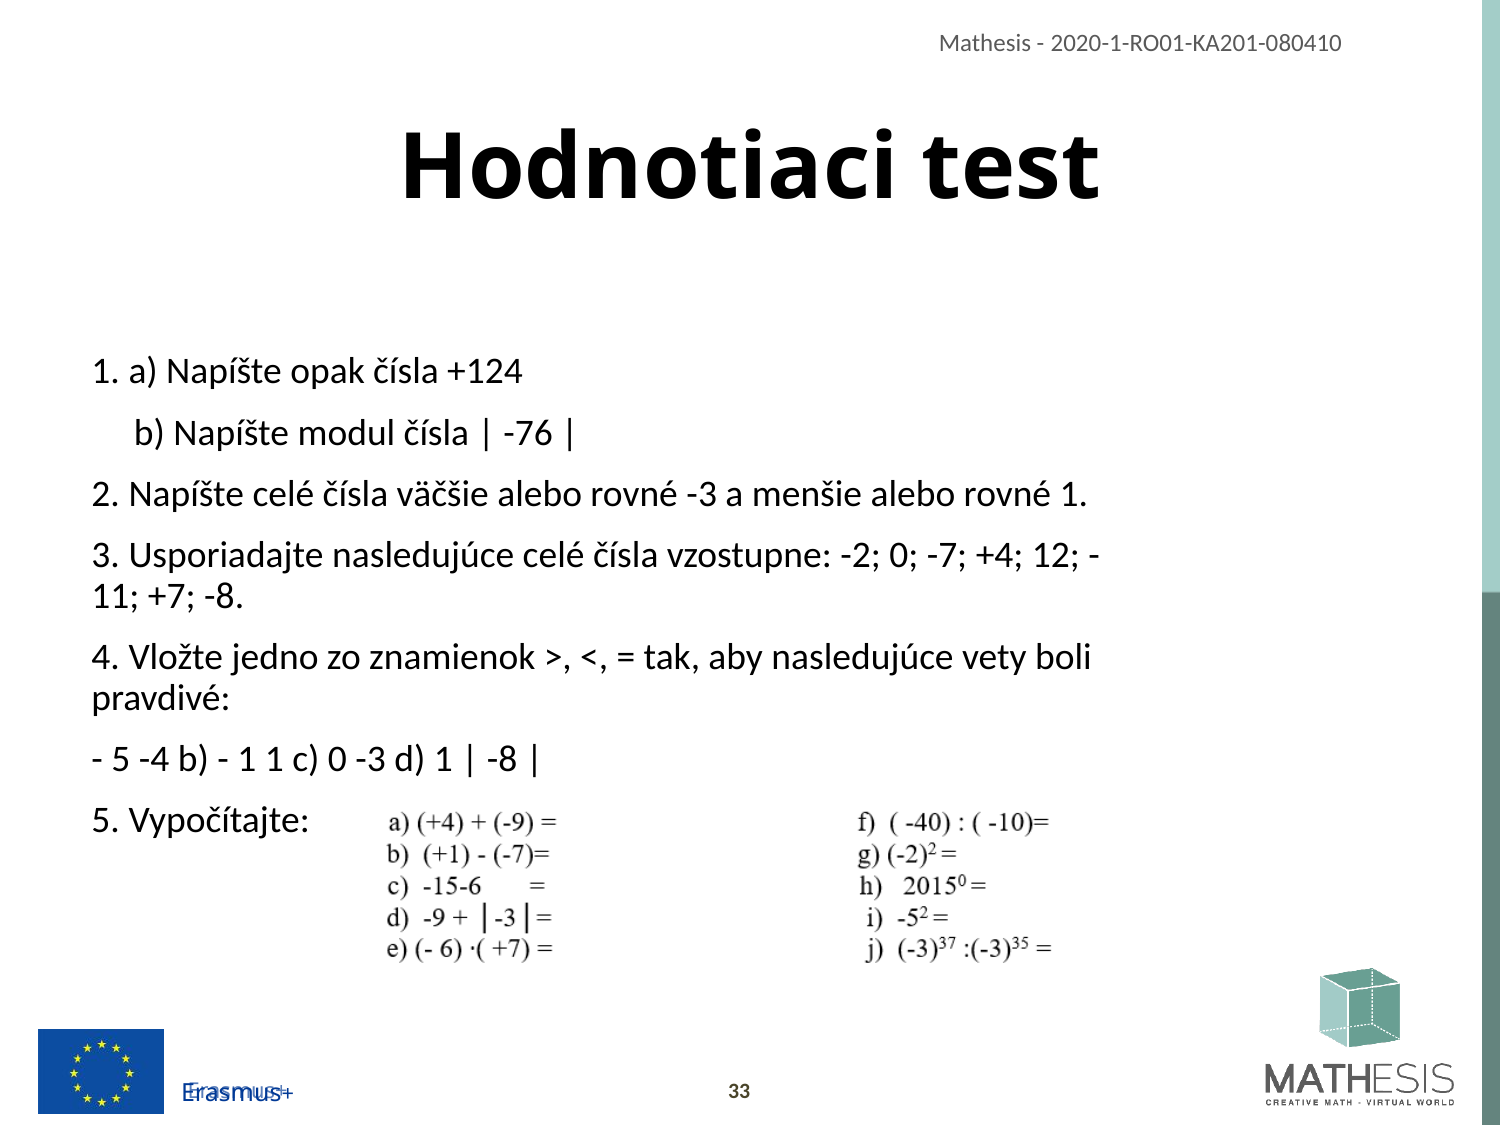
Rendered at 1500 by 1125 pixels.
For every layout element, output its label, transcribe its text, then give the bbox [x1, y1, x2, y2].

picture [377, 806, 1084, 970]
picture [38, 1029, 164, 1114]
list 1. a) Napíšte opak čísla +124 b) Napíšte modul čísla | -76 | 2. Napíšte celé čísla väčšie alebo rovné -3 a menšie alebo rovné 1. 3. Usporiadajte nasledujúce celé čísla vzostupne: -2; 0; -7; +4; 12; -11; +7; -8. 4. Vložte jedno zo znamienok >, <, = tak, aby nasledujúce vety boli pravdivé: - 5 -4 b) - 1 1 c) 0 -3 d) 1 | -8 | 5. Vypočítajte: [76, 344, 1159, 822]
title Hodnotiaci test [103, 59, 1397, 278]
